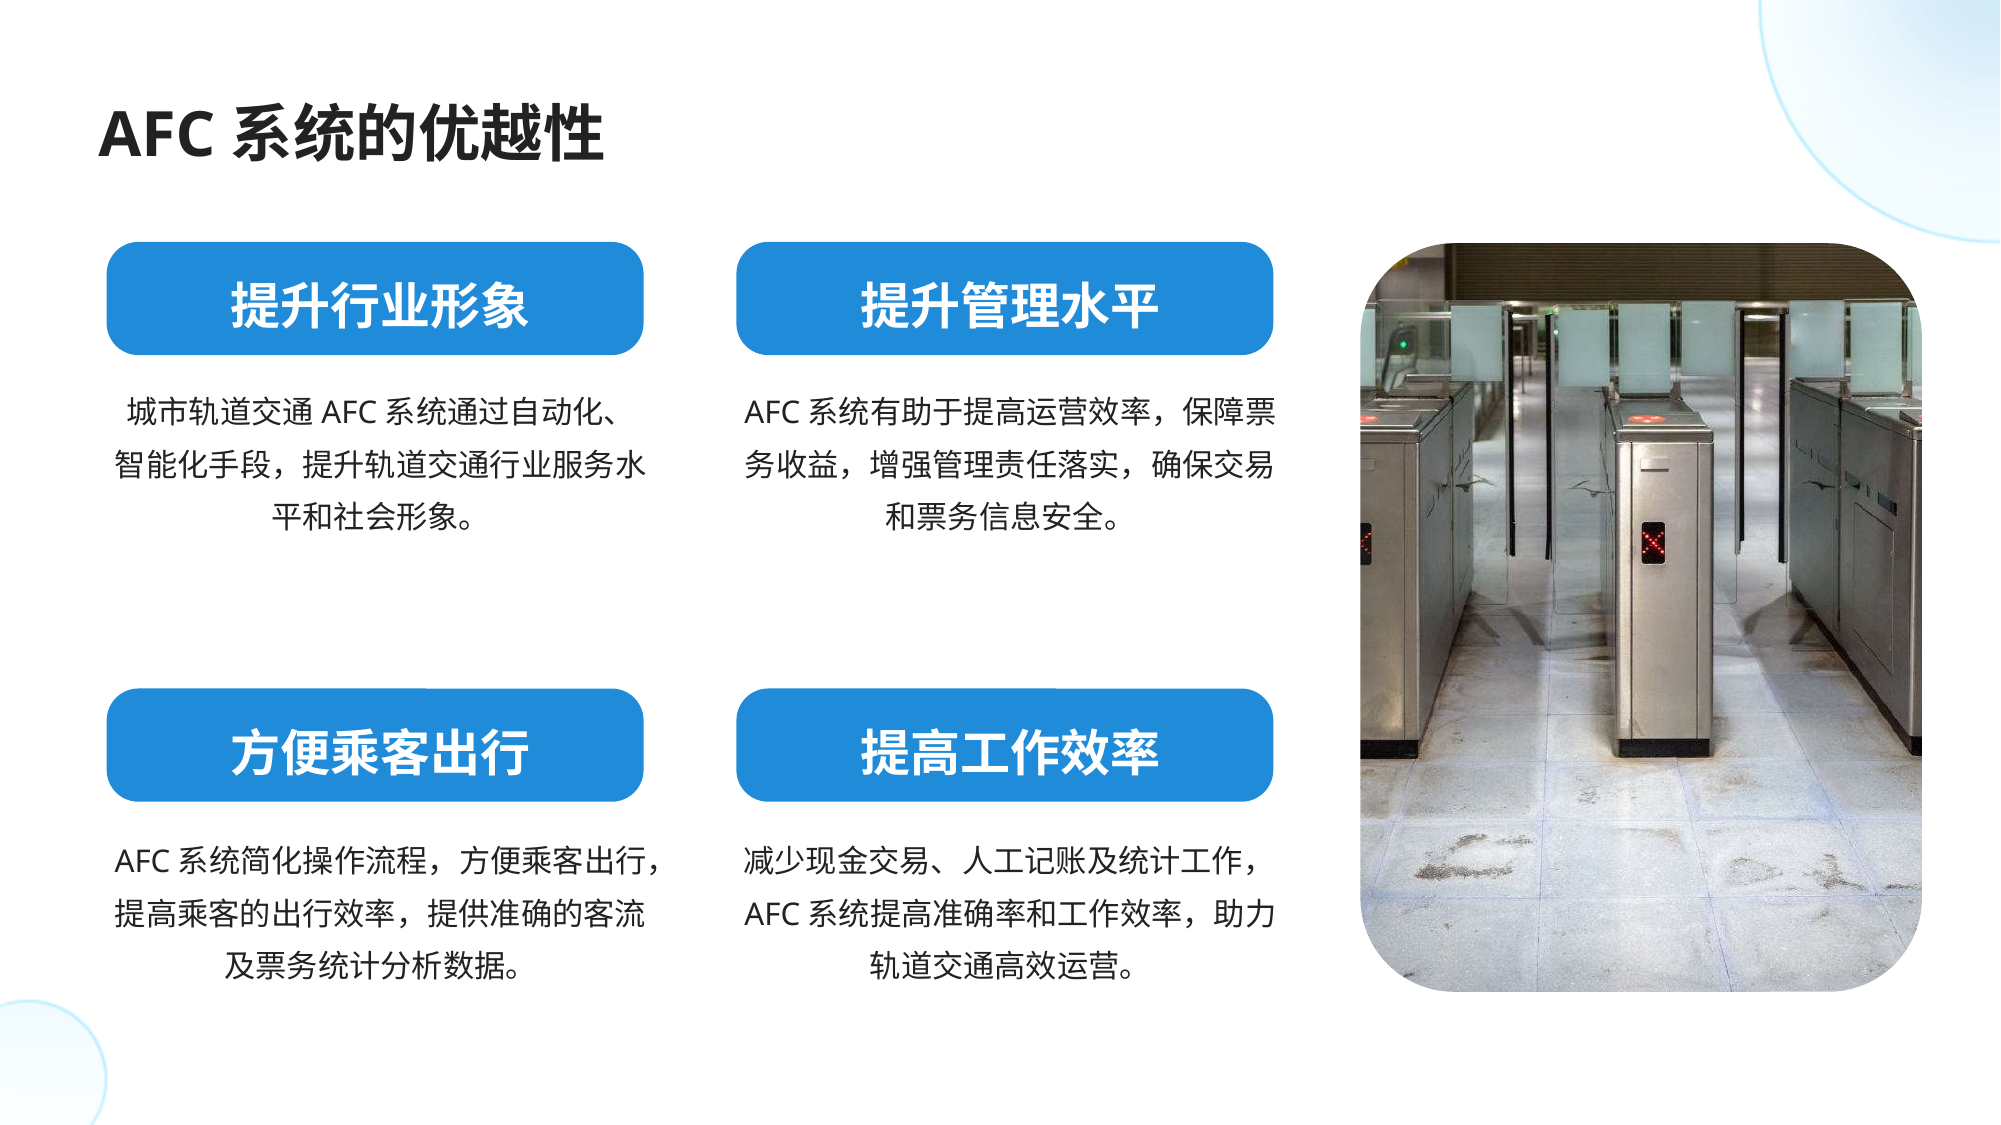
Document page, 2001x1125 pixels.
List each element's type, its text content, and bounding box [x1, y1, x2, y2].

text_box [106, 688, 644, 802]
text_box AFC系统简化操作流程，方便乘客出行，提高乘客的出行效率，提供准确的客流及票务统计分析数据。 [93, 806, 657, 1014]
text_box 提升管理水平 [767, 246, 1243, 351]
text_box [736, 688, 1274, 802]
text_box 城市轨道交通AFC系统通过自动化、智能化手段，提升轨道交通行业服务水平和社会形象。 [93, 357, 657, 564]
text_box [736, 241, 1274, 356]
text_box AFC系统有助于提高运营效率，保障票务收益，增强管理责任落实，确保交易和票务信息安全。 [723, 357, 1287, 564]
picture [0, 0, 2001, 1125]
text_box [106, 241, 644, 356]
text_box 减少现金交易、人工记账及统计工作，AFC系统提高准确率和工作效率，助力轨道交通高效运营。 [722, 806, 1287, 1014]
text_box AFC系统的优越性 [78, 43, 1922, 189]
text_box 提升行业形象 [137, 246, 613, 351]
text_box 提高工作效率 [767, 693, 1243, 798]
text_box 方便乘客出行 [137, 693, 613, 798]
